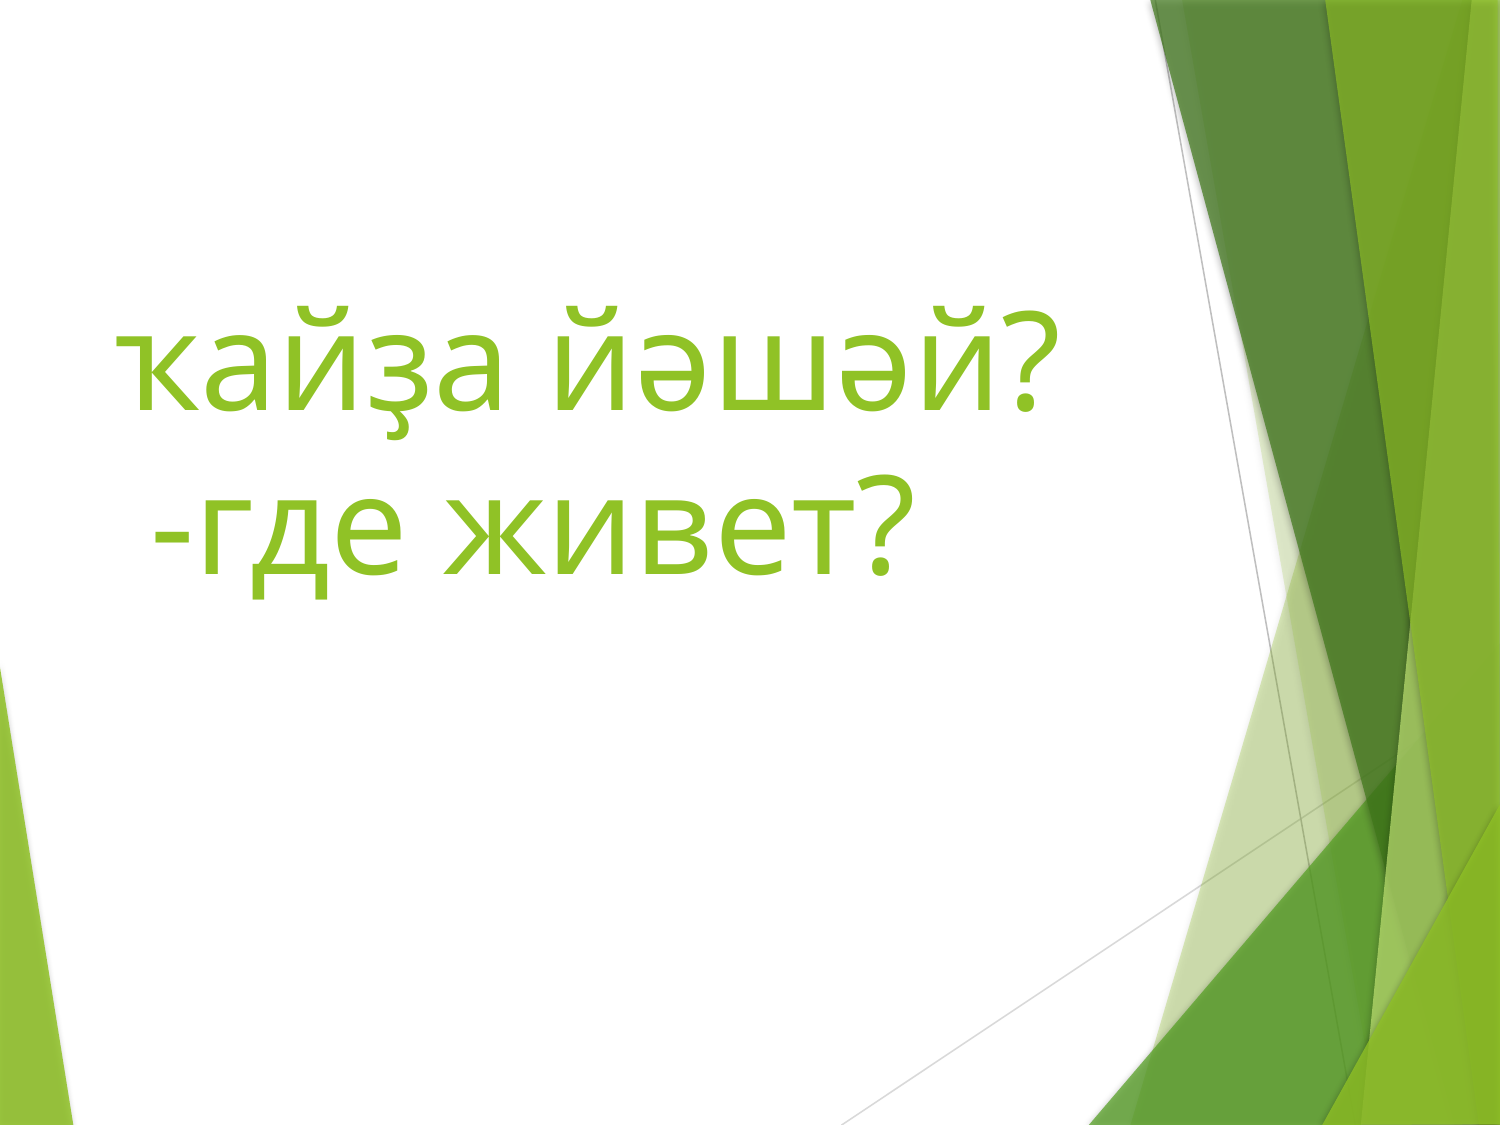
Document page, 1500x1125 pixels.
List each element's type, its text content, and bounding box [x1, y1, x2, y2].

title ҡайҙа йәшәй? -где живет? [99, 99, 1142, 317]
